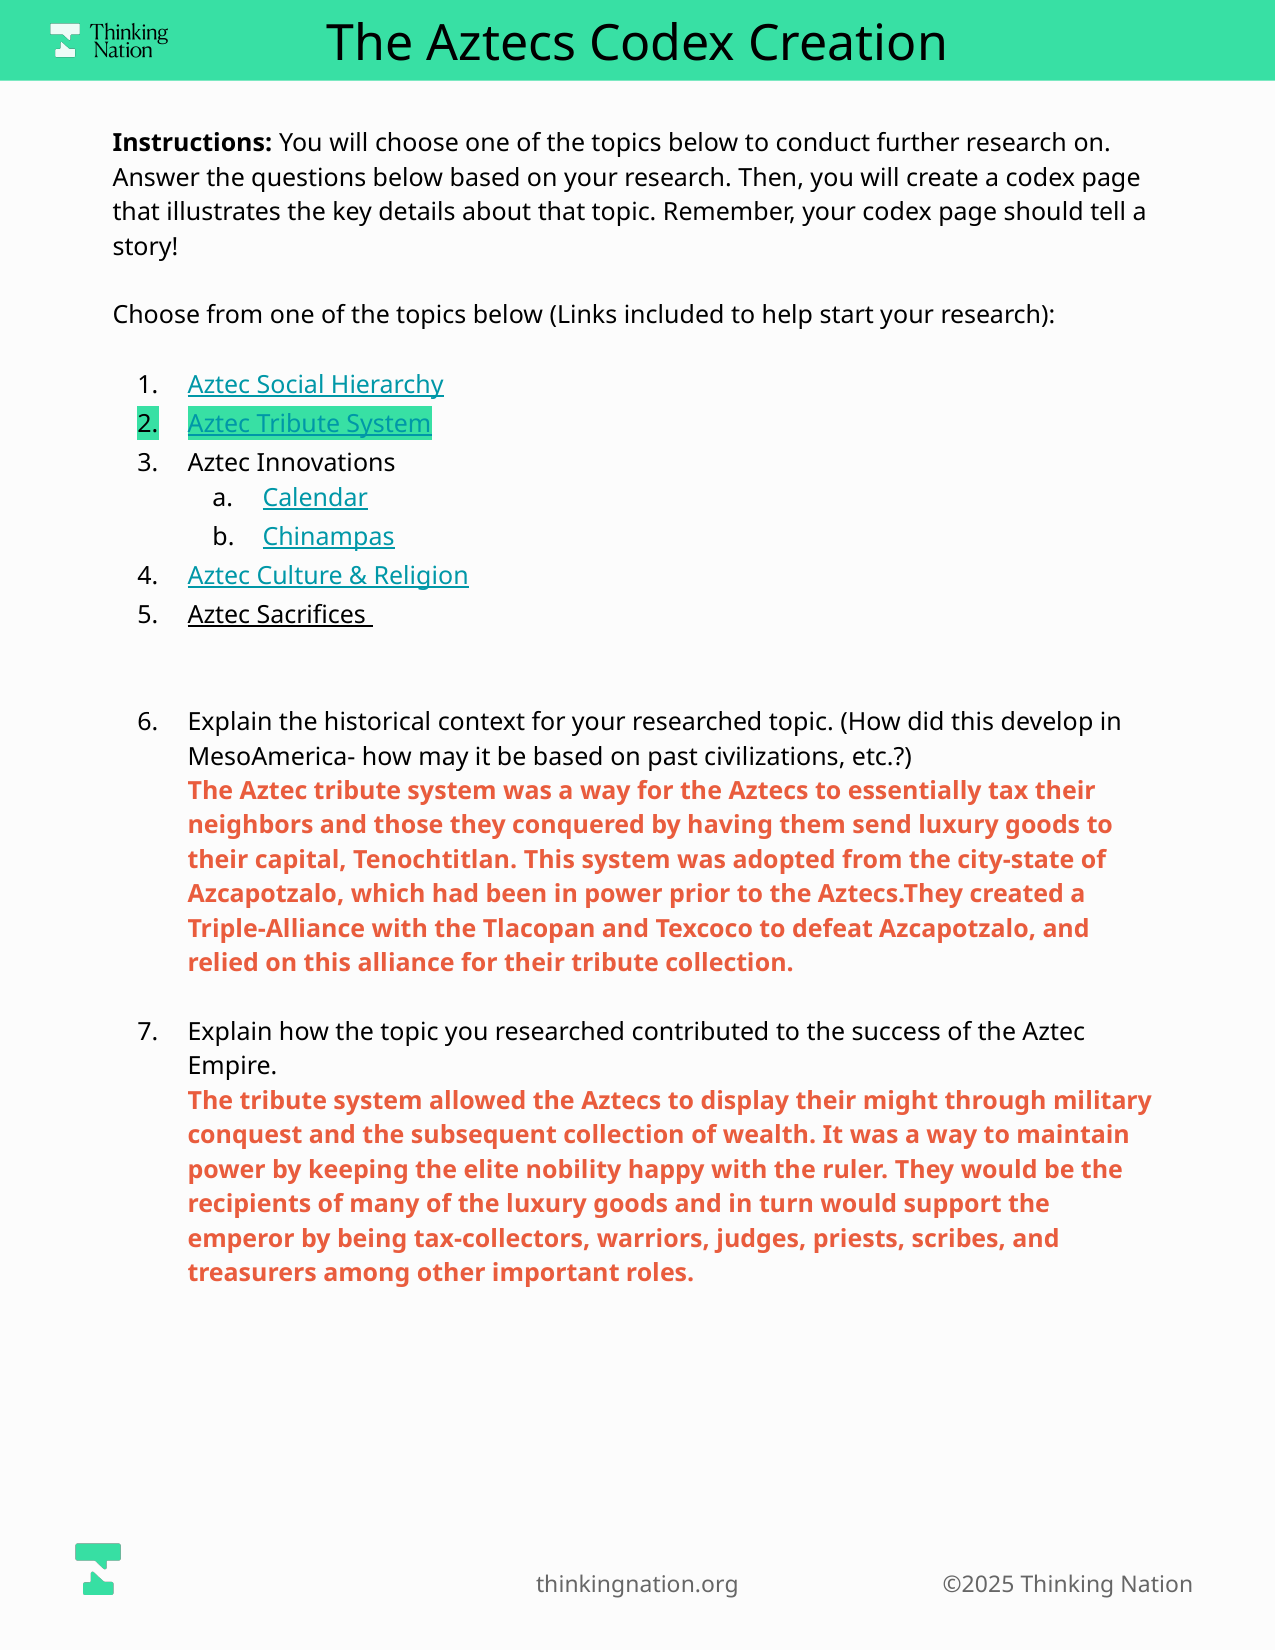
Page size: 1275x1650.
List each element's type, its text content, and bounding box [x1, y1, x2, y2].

text_box ©2025 Thinking Nation [907, 1553, 1210, 1605]
text_box Instructions: You will choose one of the topics below to conduct further research on. Answer the questions below based on your research. Then, you will create a codex page that illustrates the key details about that topic. Remember, your codex page should tell a story! Choose from one of the topics below (Links included to help start your research): Aztec Social Hierarchy Aztec Tribute System Aztec Innovations Calendar Chinampas Aztec Culture & Religion Aztec Sacrifices Explain the historical context for your researched topic. (How did this develop in MesoAmerica- how may it be based on past civilizations, etc.?) The Aztec tribute system was a way for the Aztecs to essentially tax their neighbors and those they conquered by having them send luxury goods to their capital, Tenochtitlan. This system was adopted from the city-state of Azcapotzalo, which had been in power prior to the Aztecs.They created a Triple-Alliance with the Tlacopan and Texcoco to defeat Azcapotzalo, and relied on this alliance for their tribute collection. Explain how the topic you researched contributed to the success of the Aztec Empire. The tribute system allowed the Aztecs to display their might through military conquest and the subsequent collection of wealth. It was a way to maintain power by keeping the elite nobility happy with the ruler. They would be the recipients of many of the luxury goods and in turn would support the emperor by being tax-collectors, warriors, judges, priests, scribes, and treasurers among other important roles. [97, 107, 1178, 1474]
picture [36, 12, 172, 69]
picture [62, 1533, 134, 1605]
text_box thinkingnation.org [486, 1553, 789, 1605]
text_box The Aztecs Codex Creation [0, 0, 1275, 81]
